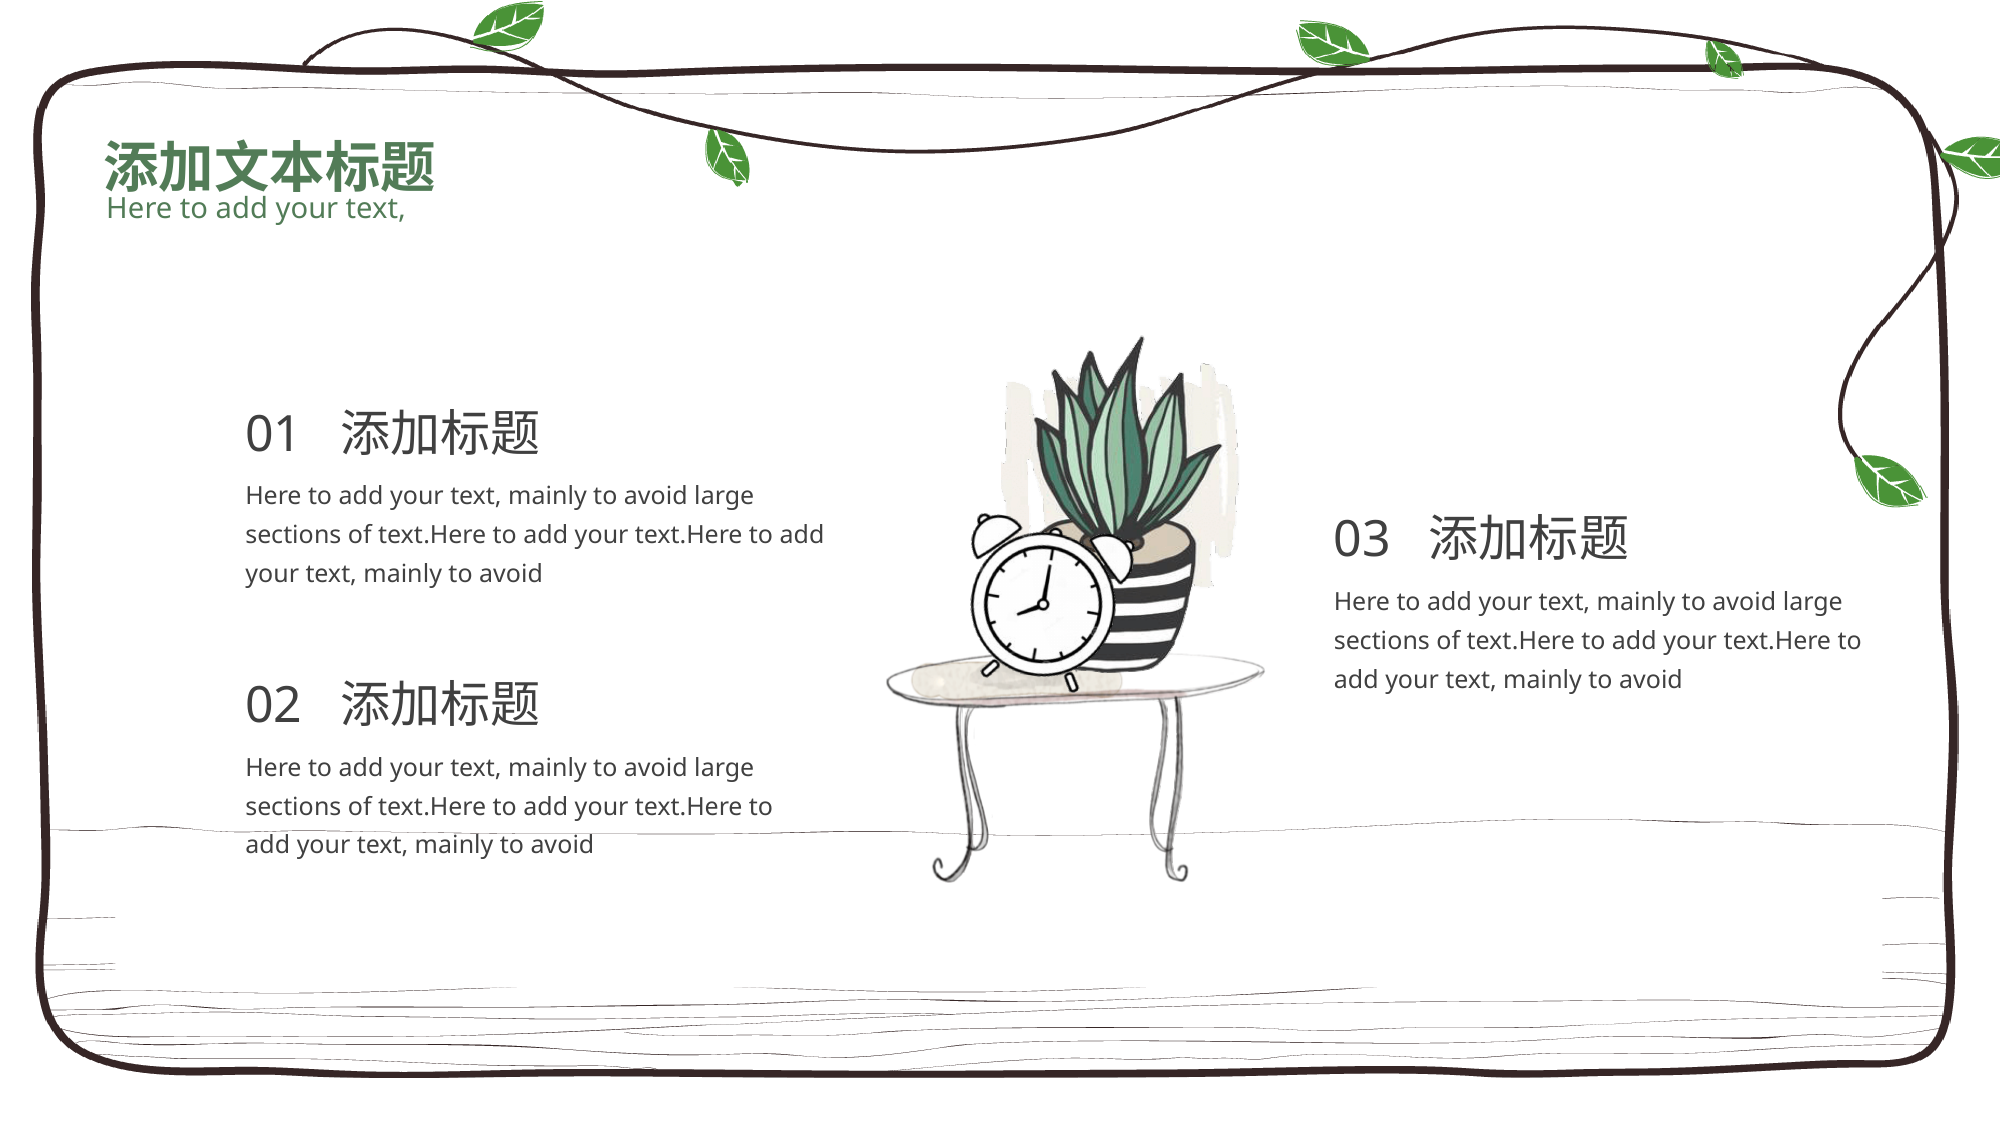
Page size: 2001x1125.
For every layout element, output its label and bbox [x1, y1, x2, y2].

text_box [738, 315, 1320, 883]
text_box [230, 393, 866, 597]
text_box [0, 91, 571, 233]
text_box [31, 1, 2000, 1078]
text_box [230, 665, 817, 904]
text_box [1319, 499, 1905, 738]
